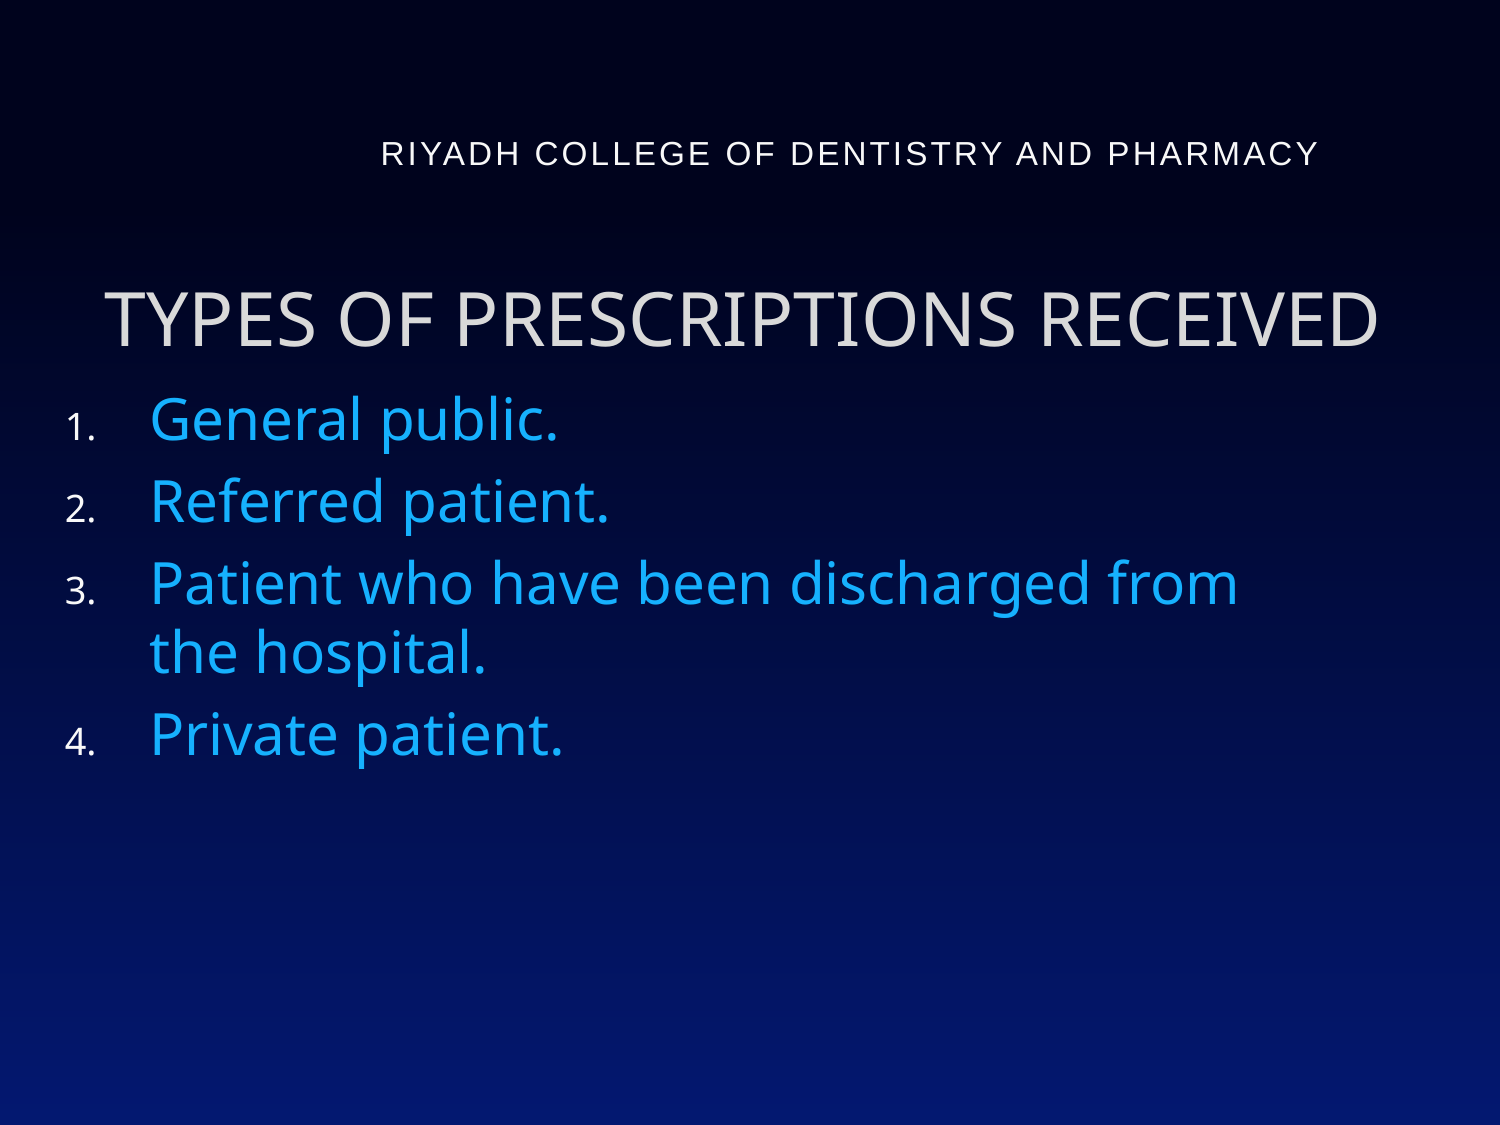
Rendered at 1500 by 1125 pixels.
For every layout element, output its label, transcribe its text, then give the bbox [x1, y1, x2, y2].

text_box Types of Prescriptions Received [37, 257, 1450, 375]
text_box RIYADH COLLEGE OF DENTISTRY AND PHARMACY [349, 124, 1338, 220]
list General public. Referred patient. Patient who have been discharged from the hospital. Private patient. [50, 375, 1350, 1125]
